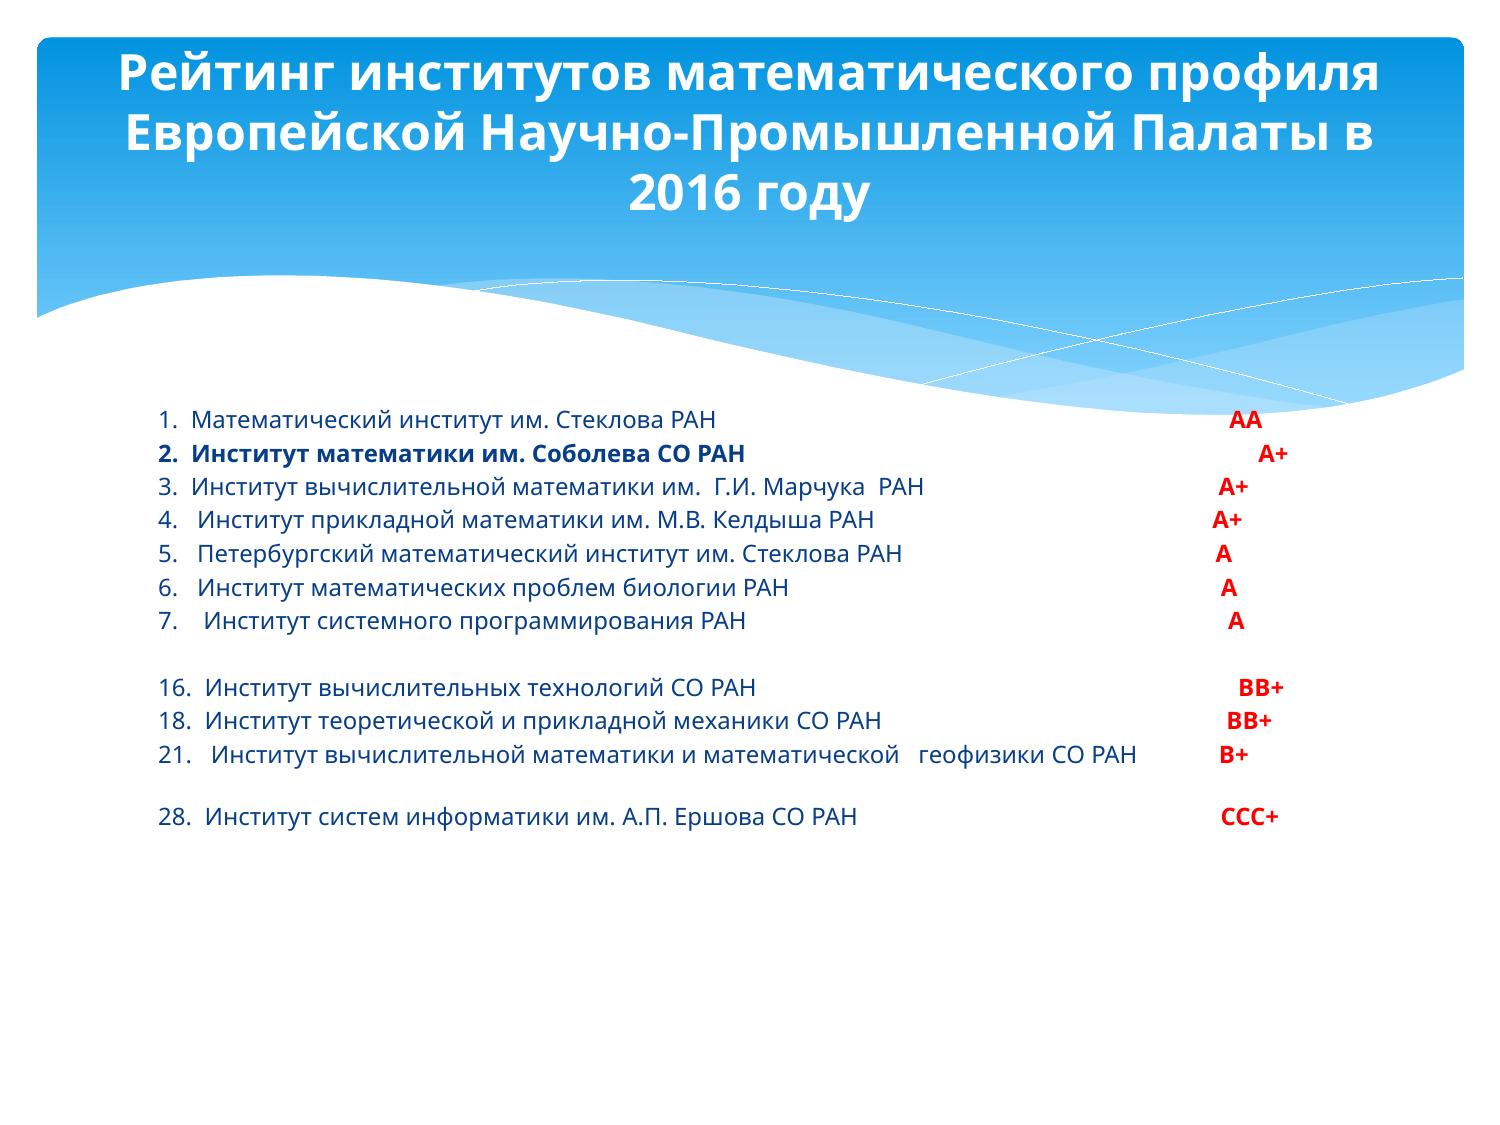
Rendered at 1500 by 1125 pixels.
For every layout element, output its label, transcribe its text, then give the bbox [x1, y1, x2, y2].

title Рейтинг институтов математического профиля Европейской Научно-Промышленной Палаты в 2016 году [75, 42, 1425, 279]
list 1. Математический институт им. Стеклова РАН АА 2. Институт математики им. Соболева СО РАН А+ 3. Институт вычислительной математики им. Г.И. Марчука РАН А+ 4. Институт прикладной математики им. М.В. Келдыша РАН А+ 5. Петербургский математический институт им. Стеклова РАН А 6. Институт математических проблем биологии РАН А 7. Институт системного программирования РАН А 16. Институт вычислительных технологий СО РАН ВВ+ 18. Институт теоретической и прикладной механики СО РАН ВВ+ 21. Институт вычислительной математики и математической геофизики СО РАН В+ 28. Институт систем информатики им. А.П. Ершова СО РАН ССС+ [143, 397, 1359, 1005]
